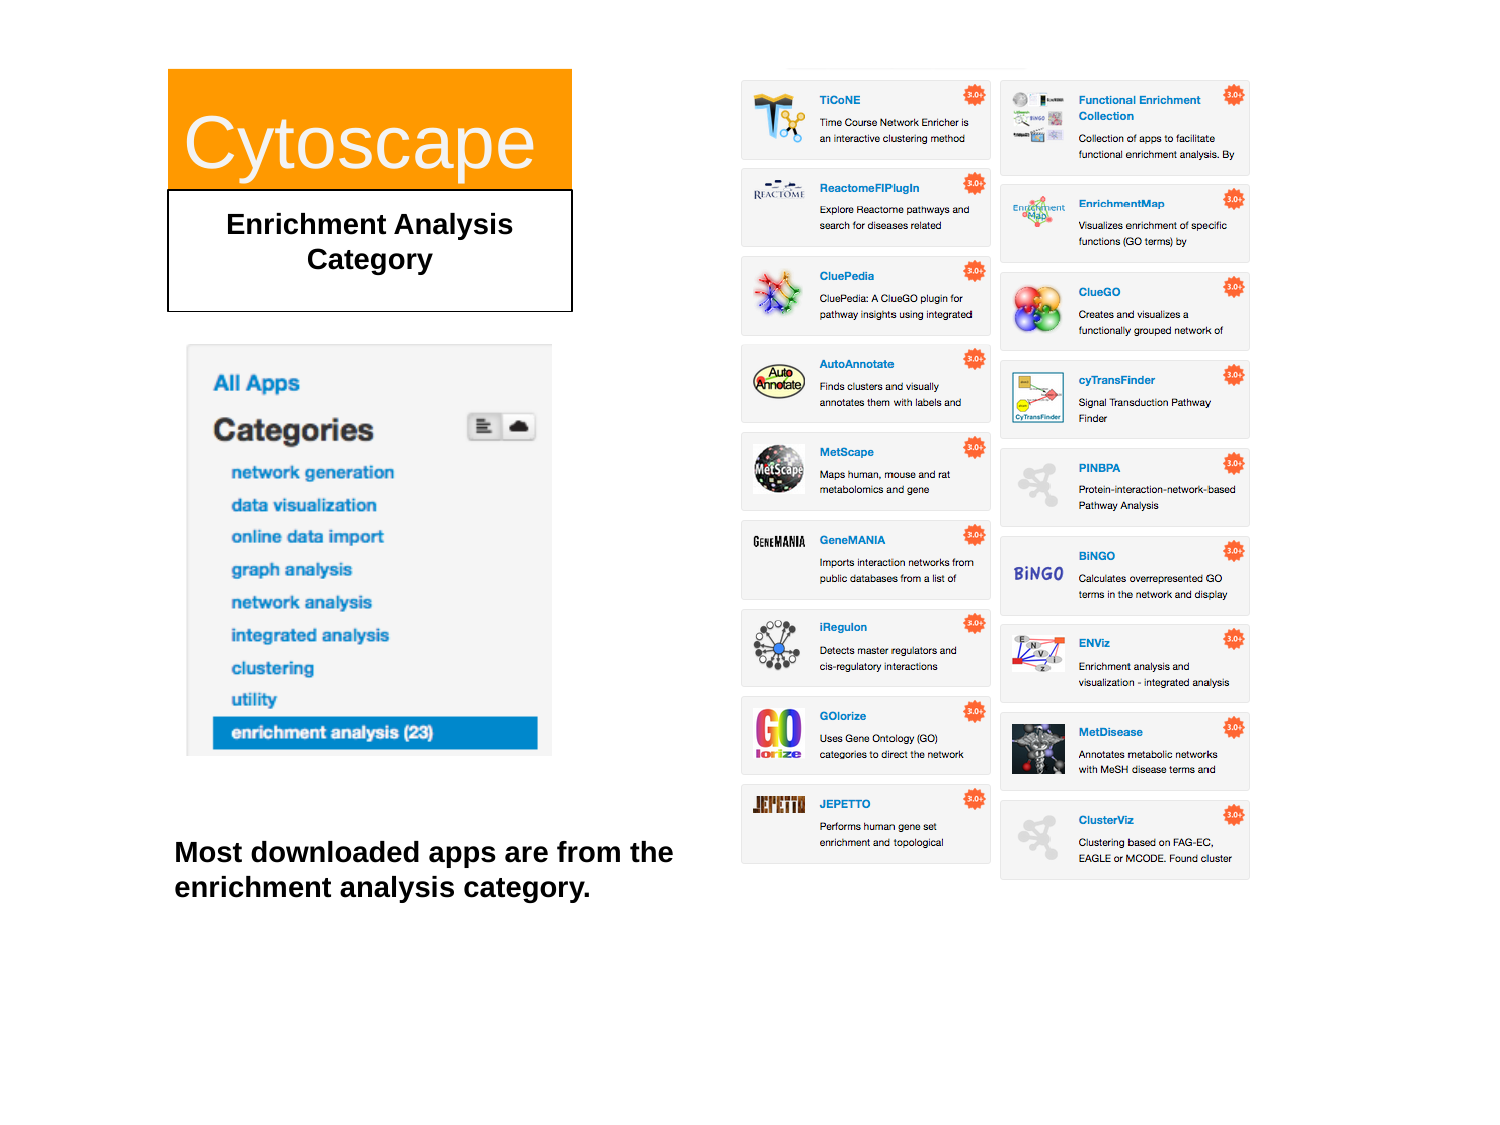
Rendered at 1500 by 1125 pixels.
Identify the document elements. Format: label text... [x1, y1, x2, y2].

text_box Most downloaded apps are from the enrichment analysis category. [159, 817, 711, 962]
text_box Cytoscape [168, 68, 572, 190]
picture [735, 68, 1287, 897]
picture [171, 344, 552, 756]
text_box Enrichment Analysis Category [168, 190, 572, 312]
